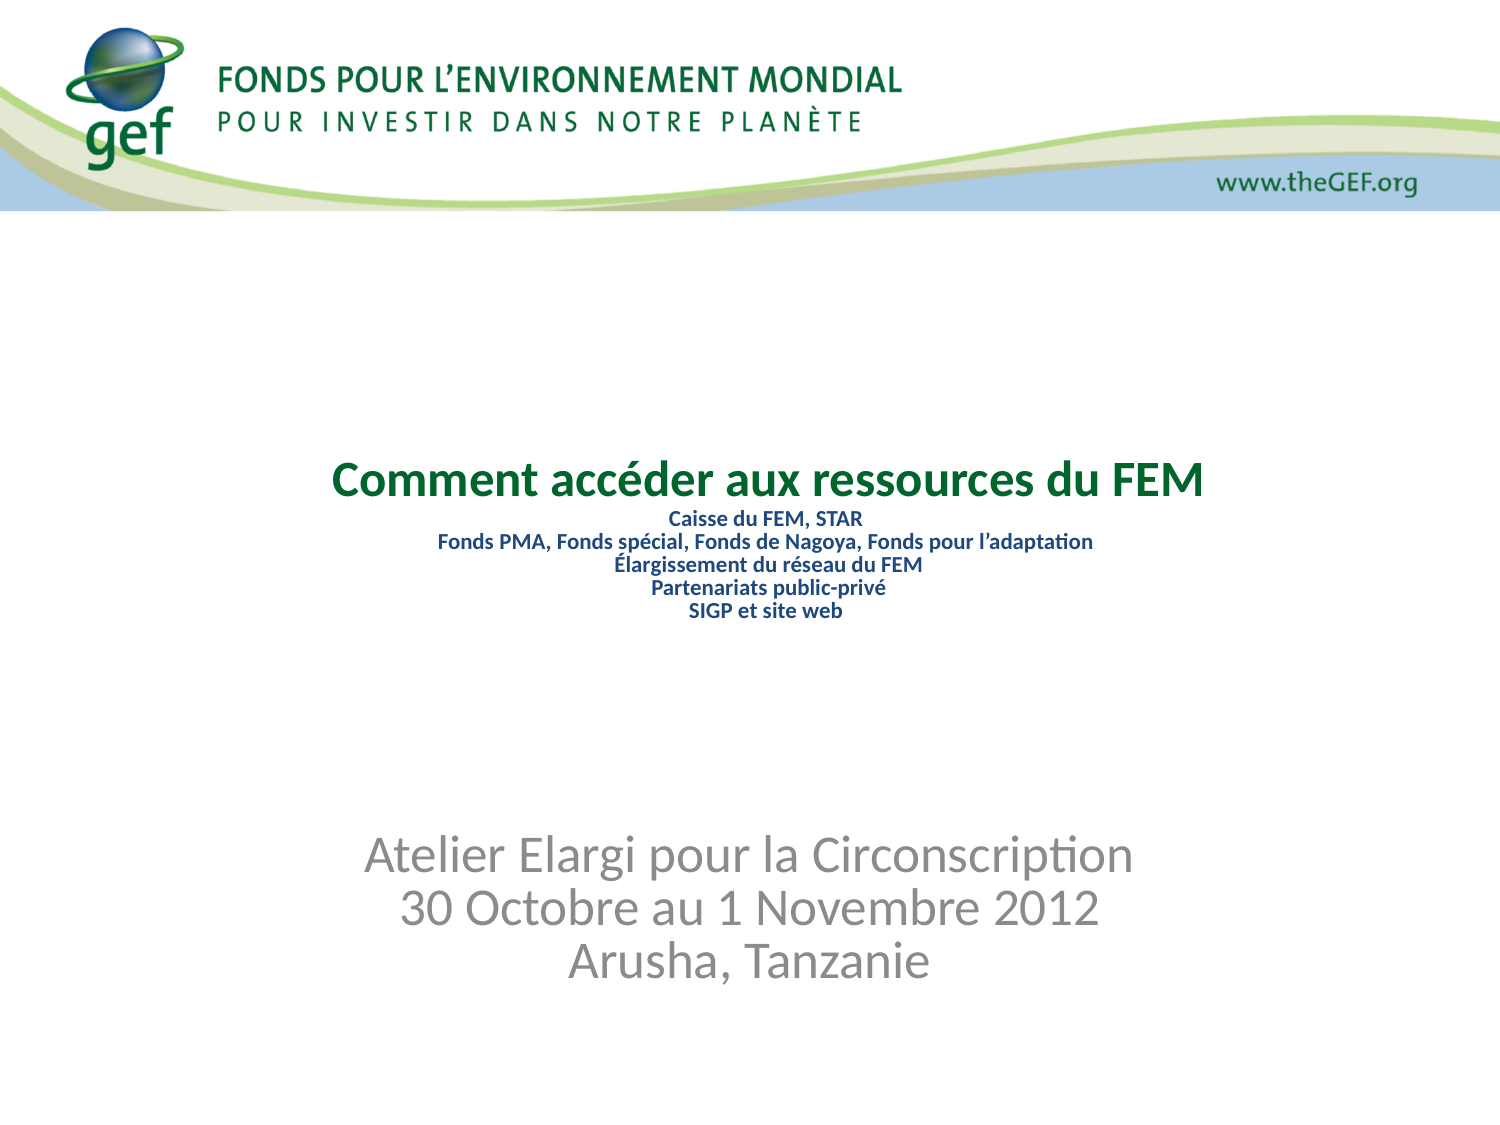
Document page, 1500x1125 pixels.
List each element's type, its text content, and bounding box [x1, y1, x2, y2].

subtitle Atelier Elargi pour la Circonscription 30 Octobre au 1 Novembre 2012 Arusha, Tanzanie [149, 824, 1351, 1001]
title Comment accéder aux ressources du FEM Caisse du FEM, STAR Fonds PMA, Fonds spécial, Fonds de Nagoya, Fonds pour l’adaptation Élargissement du réseau du FEM Partenariats public-privé SIGP et site web [87, 449, 1451, 663]
picture [0, 0, 1500, 213]
